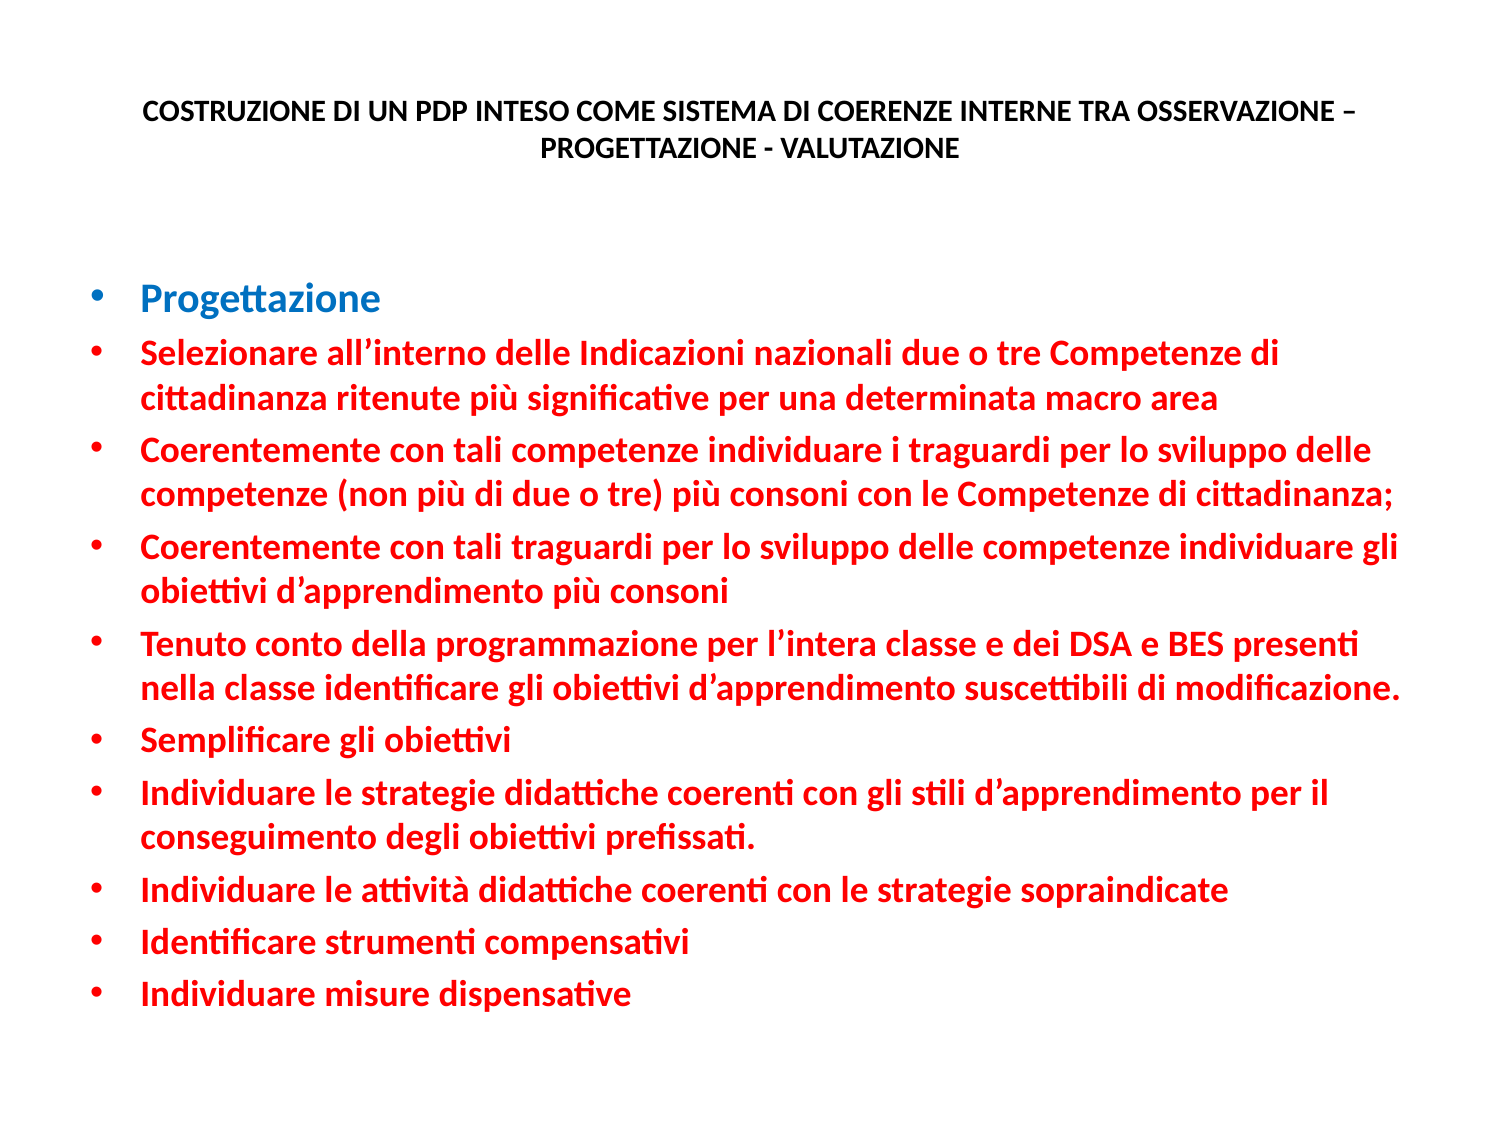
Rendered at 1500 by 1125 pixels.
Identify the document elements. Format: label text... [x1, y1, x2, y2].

title COSTRUZIONE DI UN PDP INTESO COME SISTEMA DI COERENZE INTERNE TRA OSSERVAZIONE – PROGETTAZIONE - VALUTAZIONE [75, 45, 1425, 233]
list Progettazione Selezionare all’interno delle Indicazioni nazionali due o tre Competenze di cittadinanza ritenute più significative per una determinata macro area Coerentemente con tali competenze individuare i traguardi per lo sviluppo delle competenze (non più di due o tre) più consoni con le Competenze di cittadinanza; Coerentemente con tali traguardi per lo sviluppo delle competenze individuare gli obiettivi d’apprendimento più consoni Tenuto conto della programmazione per l’intera classe e dei DSA e BES presenti nella classe identificare gli obiettivi d’apprendimento suscettibili di modificazione. Semplificare gli obiettivi Individuare le strategie didattiche coerenti con gli stili d’apprendimento per il conseguimento degli obiettivi prefissati. Individuare le attività didattiche coerenti con le strategie sopraindicate Identificare strumenti compensativi Individuare misure dispensative [75, 262, 1425, 1094]
